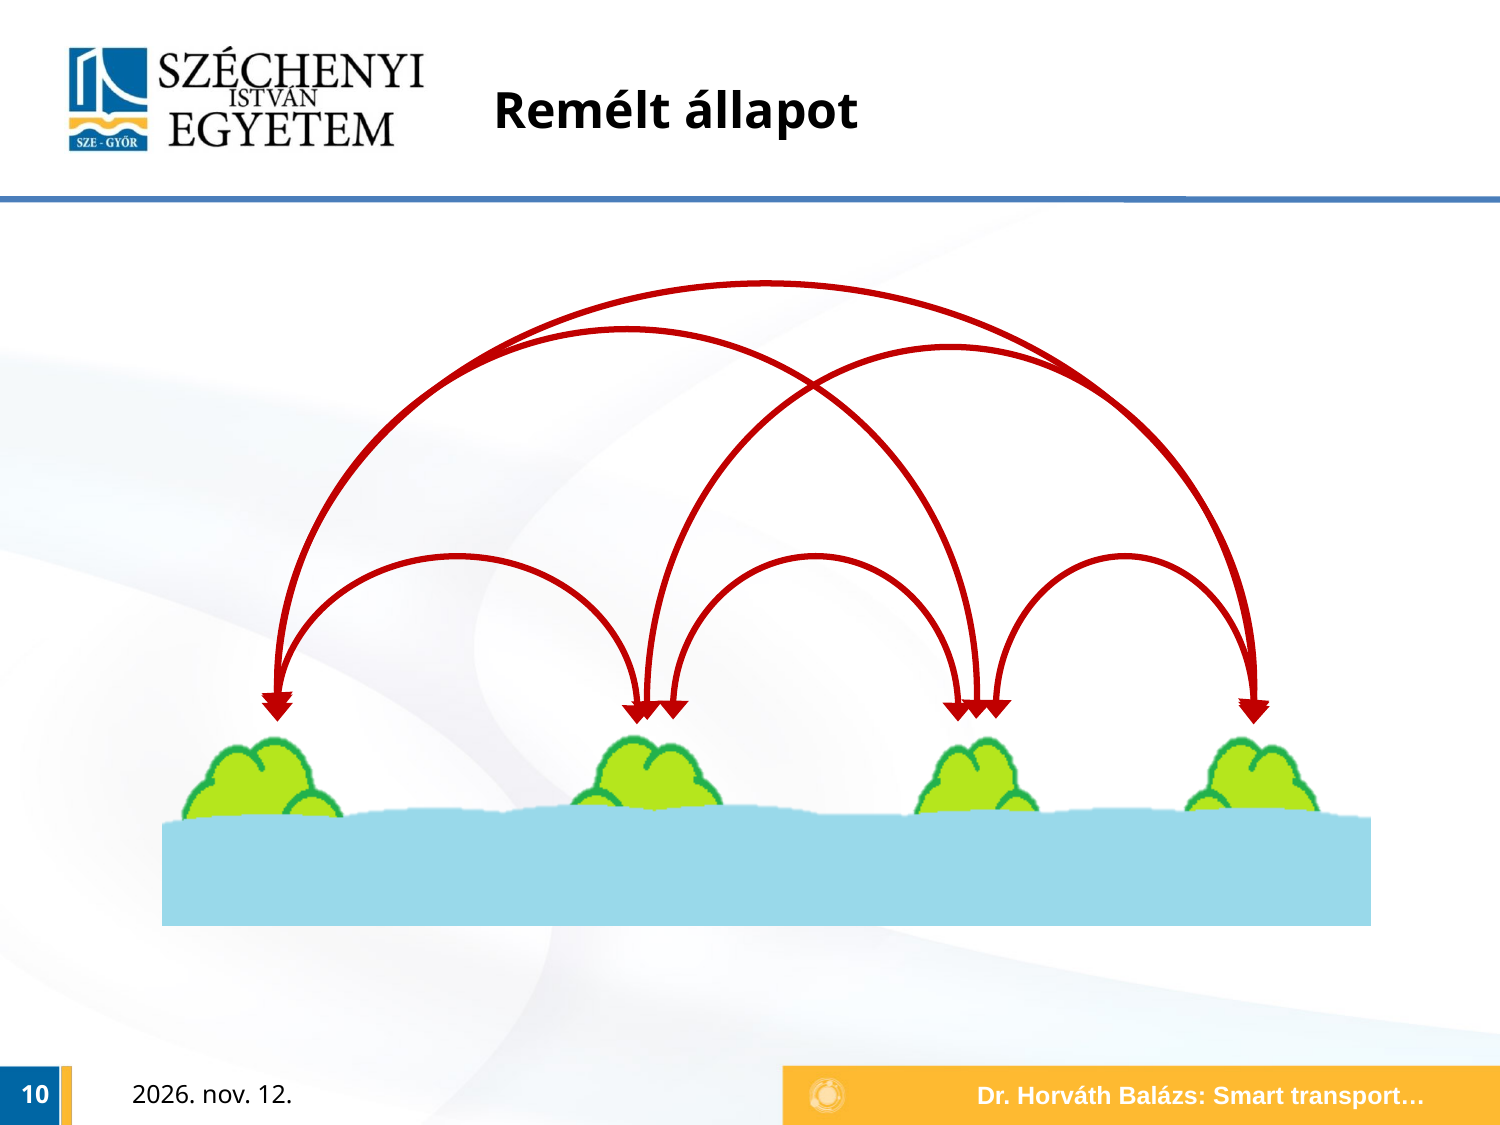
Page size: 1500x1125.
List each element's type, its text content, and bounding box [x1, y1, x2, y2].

picture [0, 203, 1500, 1125]
slide_number 2014. szeptember 10. [117, 1065, 550, 1125]
picture [0, 0, 1500, 196]
slide_number 10 [0, 1065, 71, 1125]
footer Dr. Horváth Balázs: Smart transport… [878, 1065, 1442, 1125]
text_box [276, 282, 1107, 669]
text_box [647, 346, 1254, 669]
title Remélt állapot [478, 45, 1425, 173]
